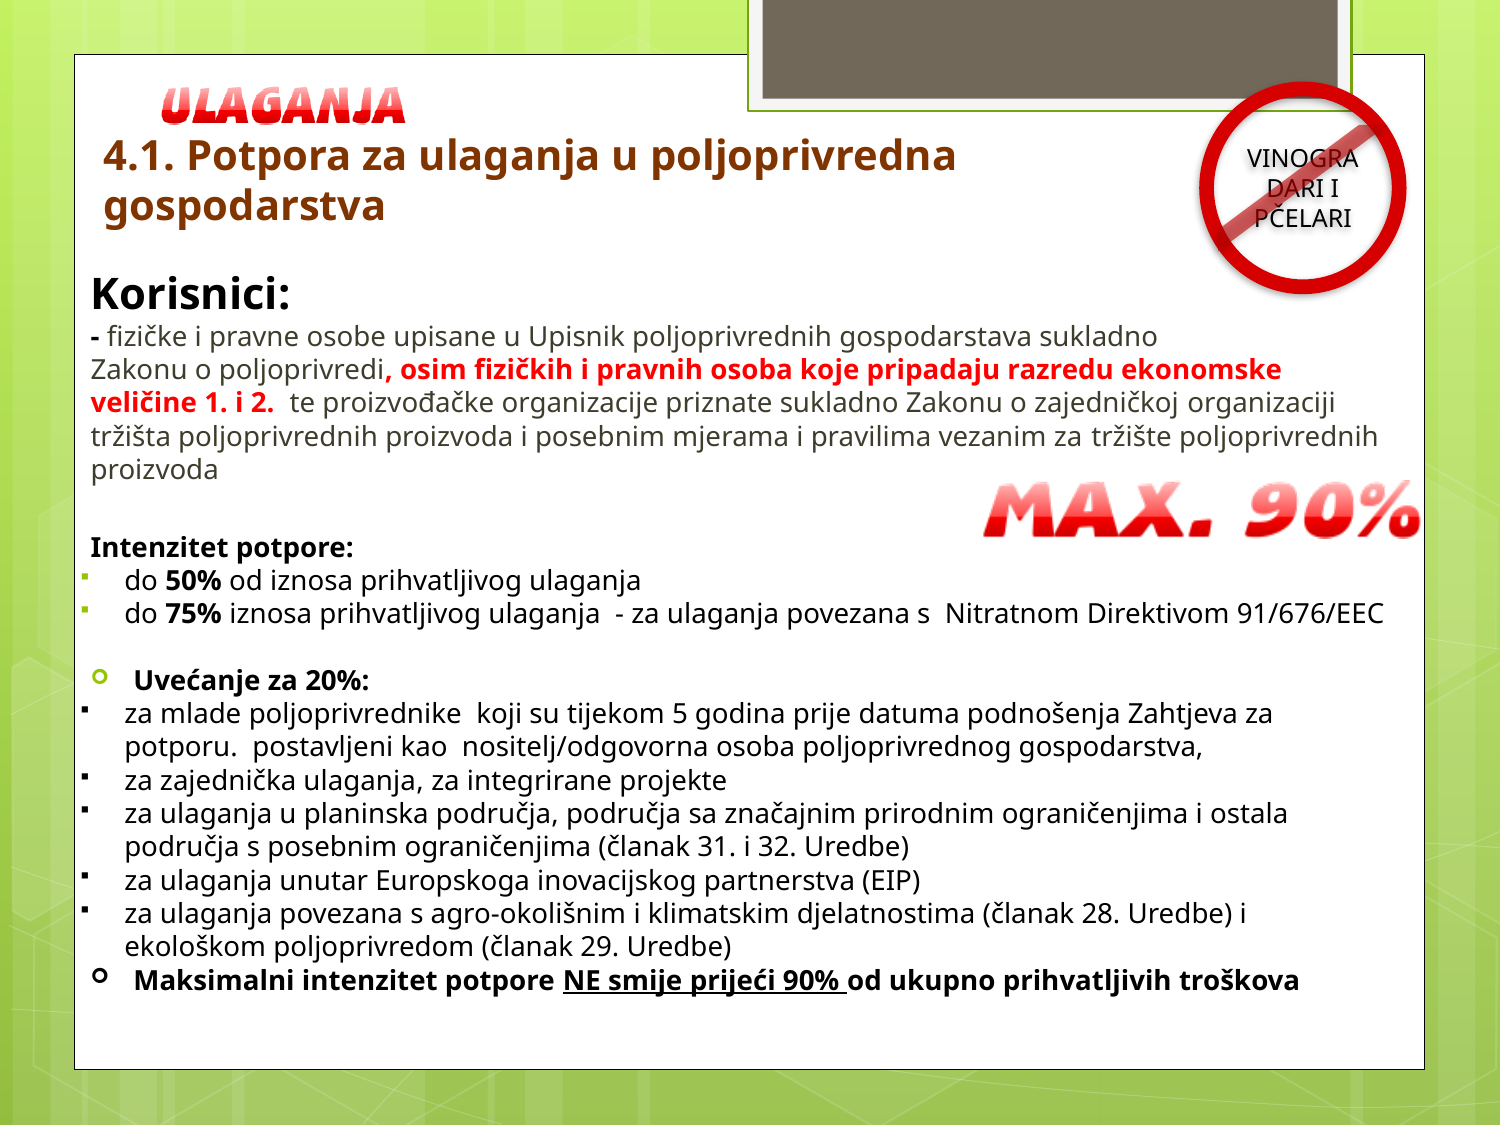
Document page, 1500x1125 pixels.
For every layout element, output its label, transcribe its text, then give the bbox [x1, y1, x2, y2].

picture [159, 85, 407, 125]
text_box [1216, 123, 1389, 253]
list Korisnici: - fizičke i pravne osobe upisane u Upisnik poljoprivrednih gospodarstava sukladno Zakonu o poljoprivredi, osim fizičkih i pravnih osoba koje pripadaju razredu ekonomske veličine 1. i 2. te proizvođačke organizacije priznate sukladno Zakonu o zajedničkoj organizaciji tržišta poljoprivrednih proizvoda i posebnim mjerama i pravilima vezanim za tržište poljoprivrednih proizvoda Intenzitet potpore: do 50% od iznosa prihvatljivog ulaganja do 75% iznosa prihvatljivog ulaganja - za ulaganja povezana s Nitratnom Direktivom 91/676/EEC Uvećanje za 20%: za mlade poljoprivrednike koji su tijekom 5 godina prije datuma podnošenja Zahtjeva za potporu. postavljeni kao nositelj/odgovorna osoba poljoprivrednog gospodarstva, za zajednička ulaganja, za integrirane projekte za ulaganja u planinska područja, područja sa značajnim prirodnim ograničenjima i ostala područja s posebnim ograničenjima (članak 31. i 32. Uredbe) za ulaganja unutar Europskoga inovacijskog partnerstva (EIP) za ulaganja povezana s agro-okolišnim i klimatskim djelatnostima (članak 28. Uredbe) i ekološkom poljoprivredom (članak 29. Uredbe) Maksimalni intenzitet potpore NE smije prijeći 90% od ukupno prihvatljivih troškova [64, 258, 1406, 1035]
text_box VINOGRADARI I PČELARI [1223, 129, 1408, 296]
picture [982, 479, 1427, 539]
text_box VINOGRADARI I PČELARI [1197, 80, 1387, 242]
title 4.1. Potpora za ulaganja u poljoprivredna gospodarstva [88, 119, 1099, 258]
